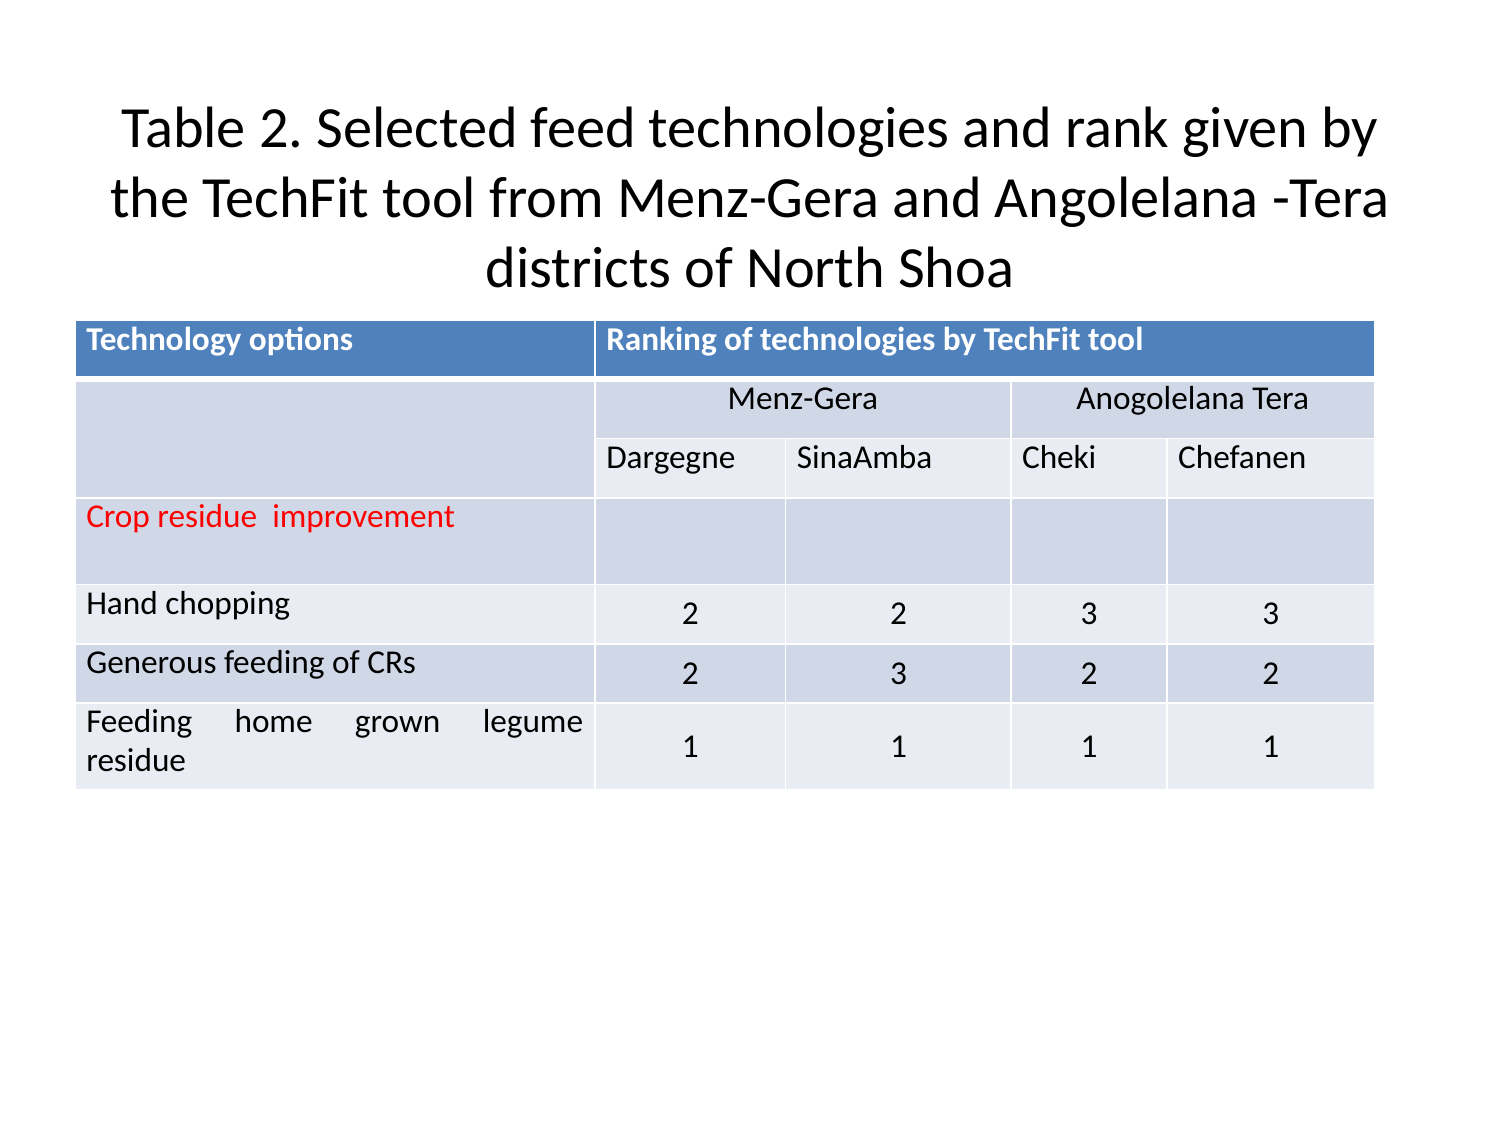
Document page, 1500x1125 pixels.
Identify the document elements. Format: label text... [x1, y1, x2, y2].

table_header Ranking of technologies by TechFit tool [596, 321, 1374, 376]
table_cell Dargegne [596, 439, 785, 497]
table_cell 3 [1012, 585, 1166, 643]
table_cell 1 [786, 704, 1010, 789]
table_cell Generous feeding of CRs [76, 645, 594, 702]
table_cell 1 [596, 704, 785, 789]
title Table 2. Selected feed technologies and rank given by the TechFit tool from Menz-Gera and Angolelana -Tera districts of North Shoa [75, 75, 1425, 313]
table_cell 3 [1168, 585, 1374, 643]
table_cell Feeding home grown legume residue [76, 704, 594, 789]
table_cell Chefanen [1168, 439, 1374, 497]
table_cell Cheki [1012, 439, 1166, 497]
table_header Technology options [76, 321, 594, 376]
table_cell SinaAmba [786, 439, 1010, 497]
table_cell 2 [596, 585, 785, 643]
table_cell [1012, 499, 1166, 584]
table_cell [786, 499, 1010, 584]
table_cell 2 [596, 645, 785, 702]
table_cell 2 [1012, 645, 1166, 702]
table_cell 2 [786, 585, 1010, 643]
table_cell Crop residue improvement [76, 499, 594, 584]
table_cell 2 [1168, 645, 1374, 702]
table_cell [1168, 499, 1374, 584]
table_cell 3 [786, 645, 1010, 702]
table_cell [76, 382, 594, 497]
table_cell Menz-Gera [596, 382, 1010, 438]
table_cell 1 [1168, 704, 1374, 789]
table_cell Hand chopping [76, 585, 594, 643]
table_cell 1 [1012, 704, 1166, 789]
table_cell Anogolelana Tera [1012, 382, 1374, 438]
table_cell [596, 499, 785, 584]
